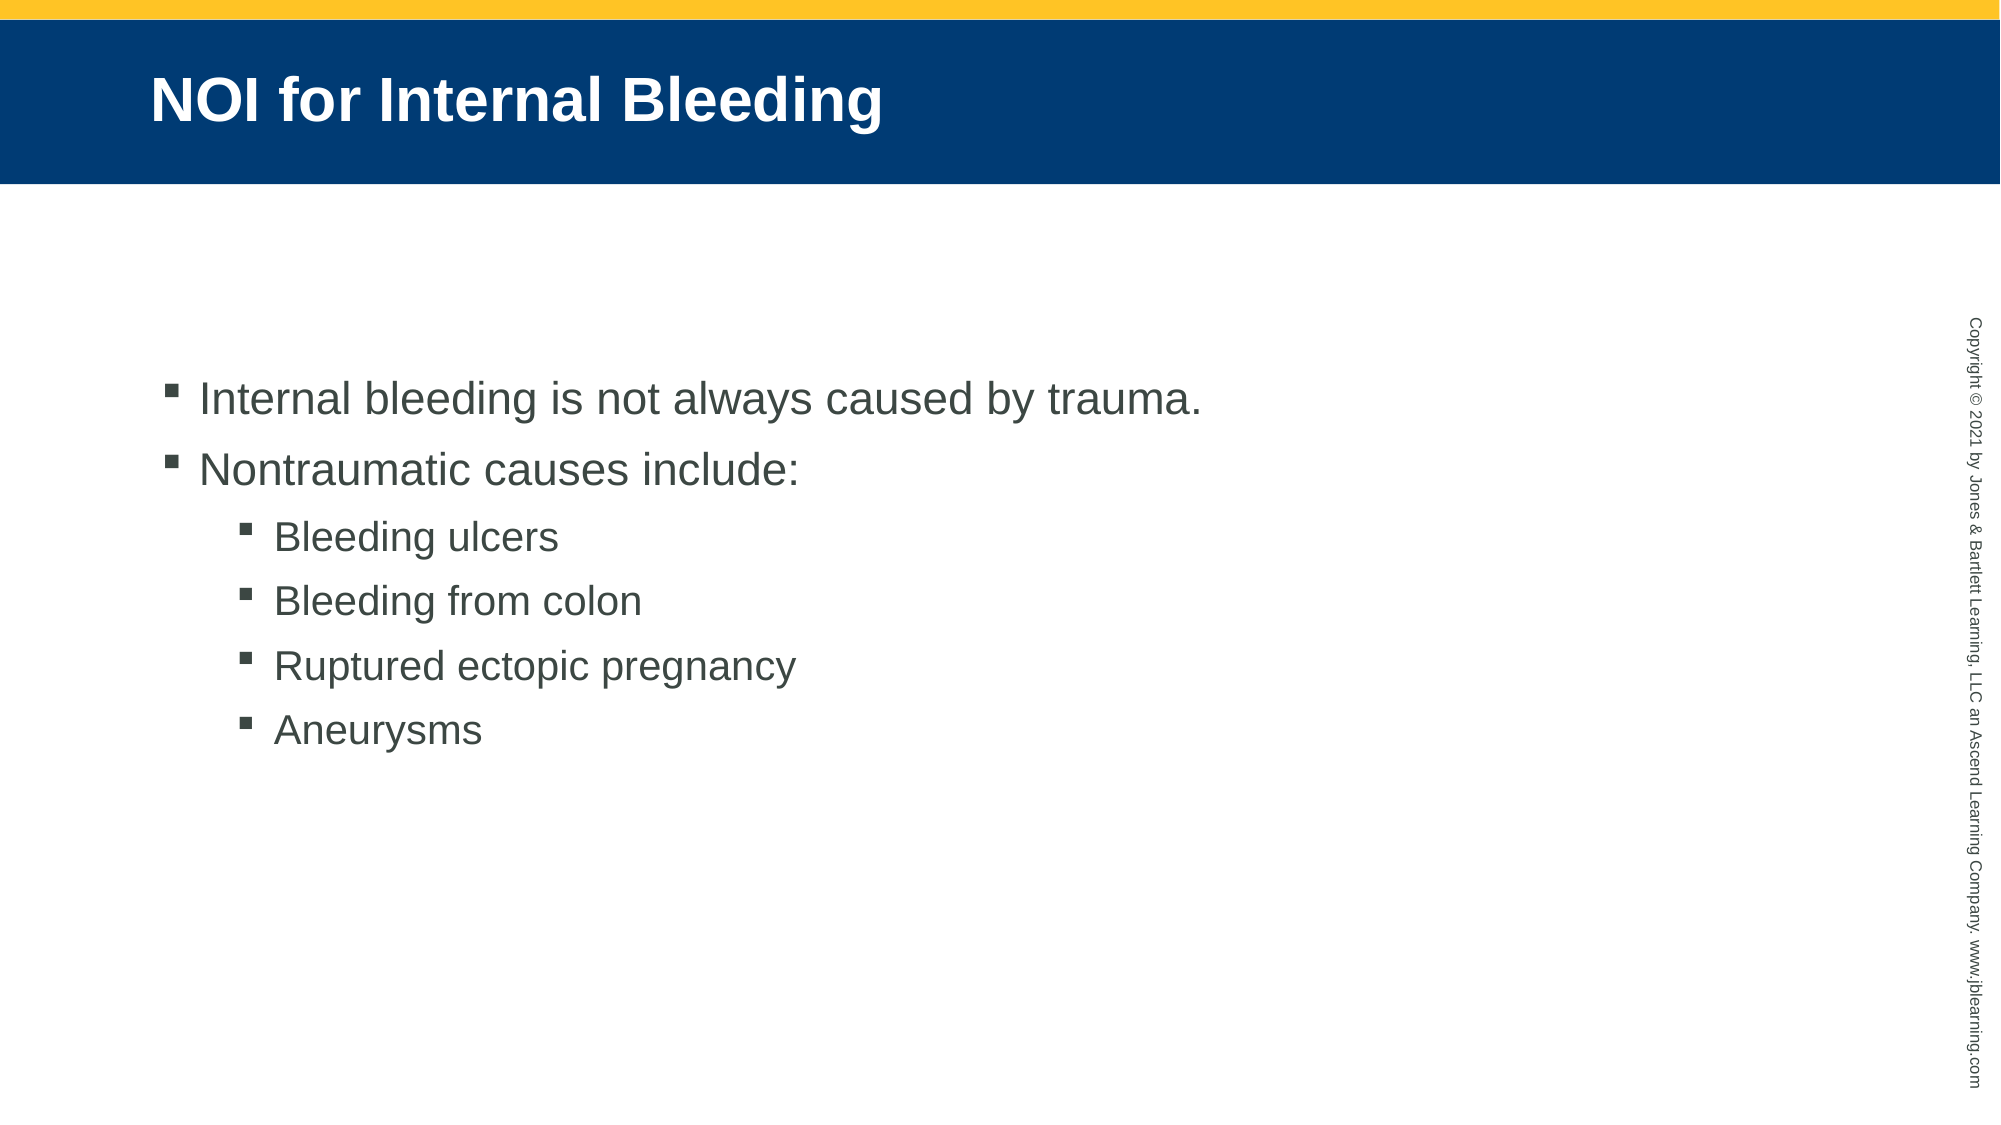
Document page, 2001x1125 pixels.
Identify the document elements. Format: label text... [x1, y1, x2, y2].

list Internal bleeding is not always caused by trauma. Nontraumatic causes include: Bleeding ulcers Bleeding from colon Ruptured ectopic pregnancy Aneurysms [146, 361, 1859, 1016]
title NOI for Internal Bleeding [0, 19, 2000, 185]
